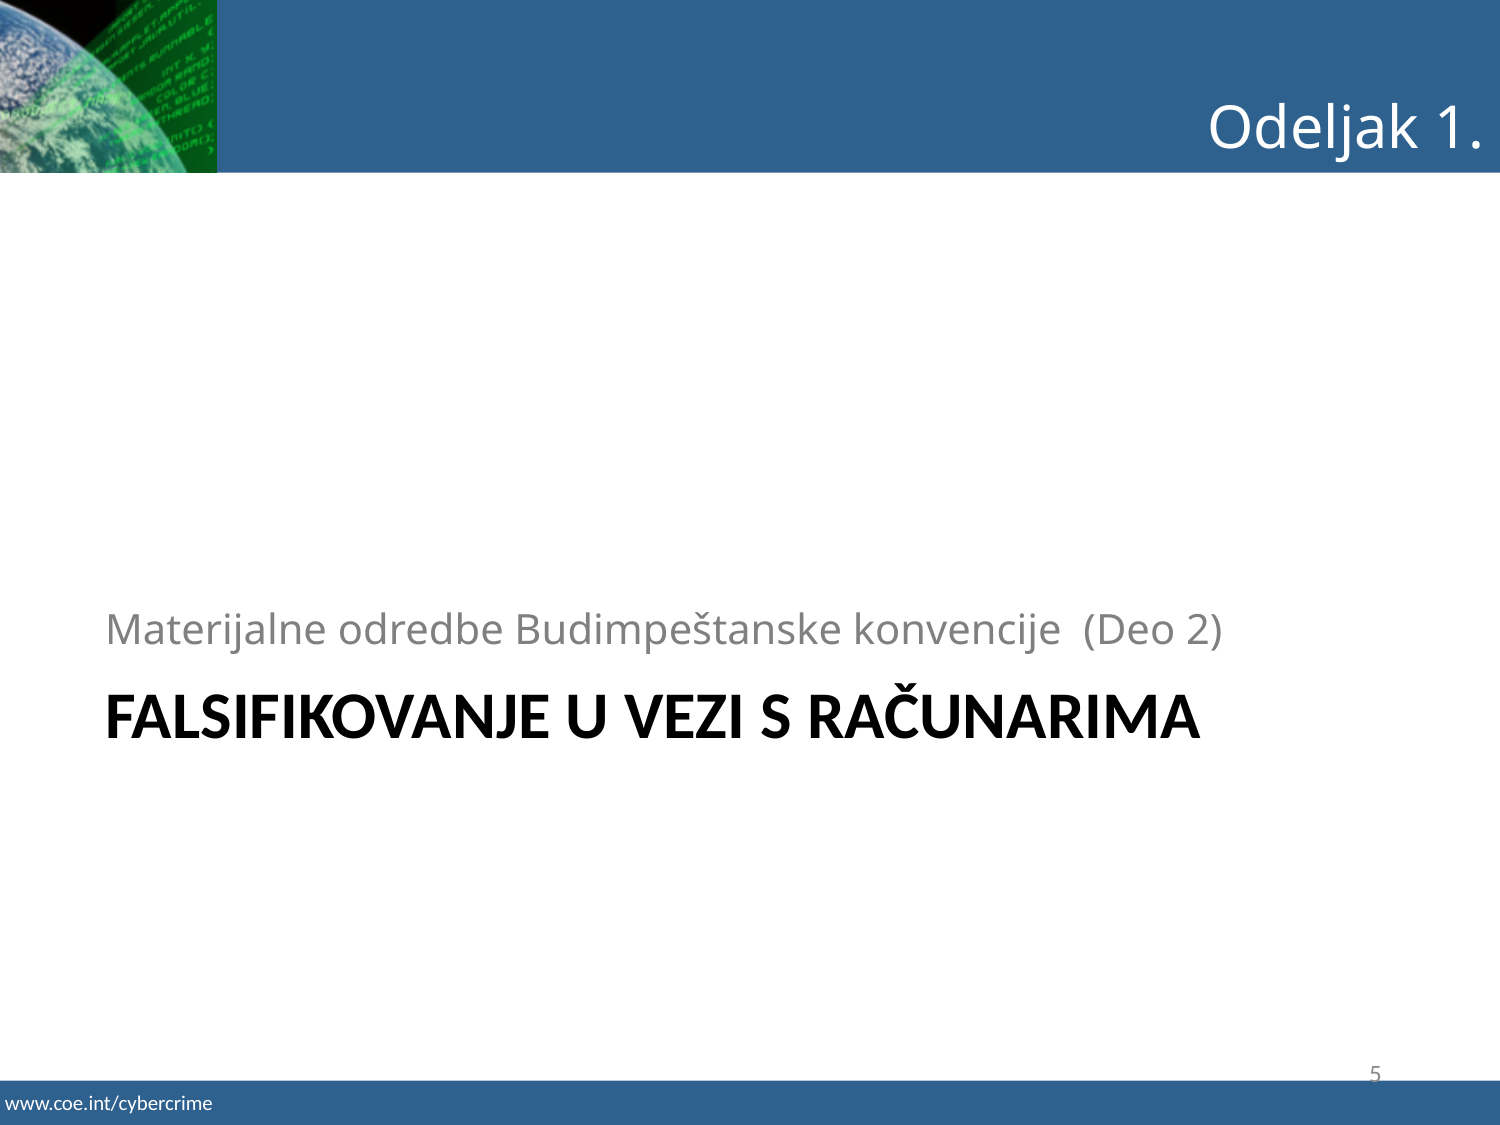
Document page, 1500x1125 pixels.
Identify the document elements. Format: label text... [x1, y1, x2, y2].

list Materijalne odredbe Budimpeštanske konvencije (Deo 2) [90, 601, 1385, 674]
title FALSIFIKOVANJE U VEZI S RAČUNARIMA [90, 674, 1385, 920]
picture [0, 0, 217, 173]
list Odeljak 1. [461, 0, 1500, 170]
slide_number 5 [1059, 1042, 1397, 1103]
